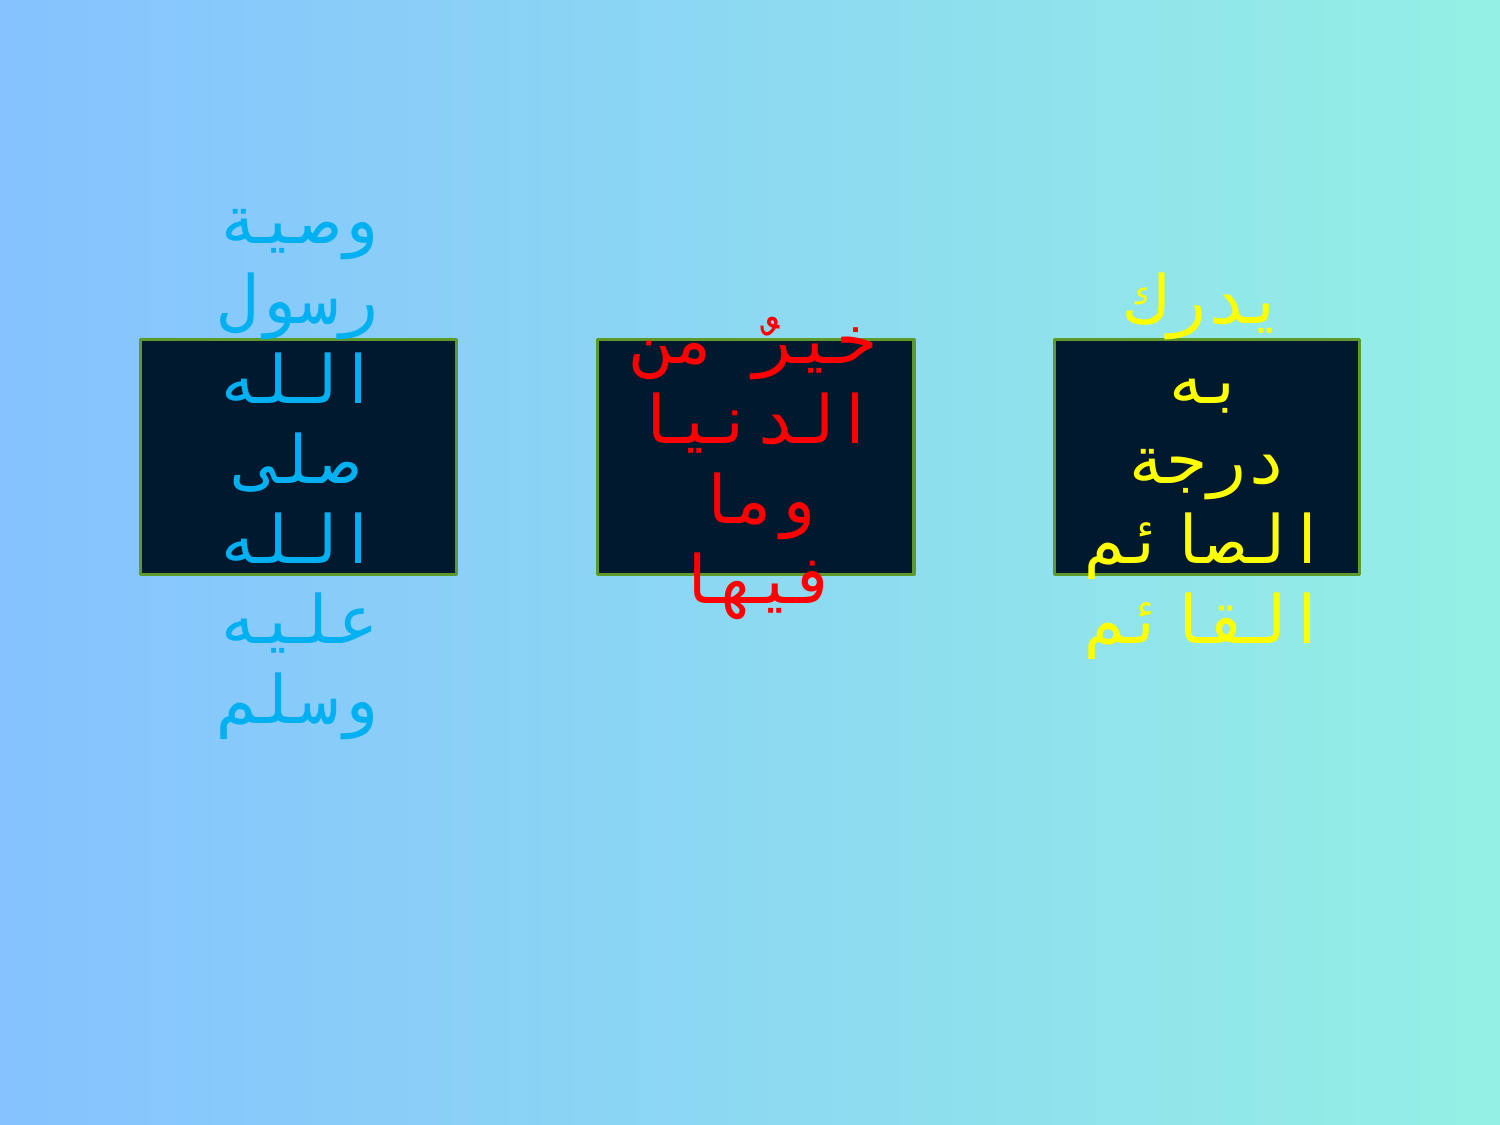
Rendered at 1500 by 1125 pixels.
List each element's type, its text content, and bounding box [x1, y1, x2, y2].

text_box وصية رسول الله صلى الله عليه وسلم [139, 338, 458, 576]
text_box يدرك به درجة الصائم القائم [1053, 338, 1361, 576]
text_box خيرٌ من الدنيا وما فيها [596, 338, 916, 576]
